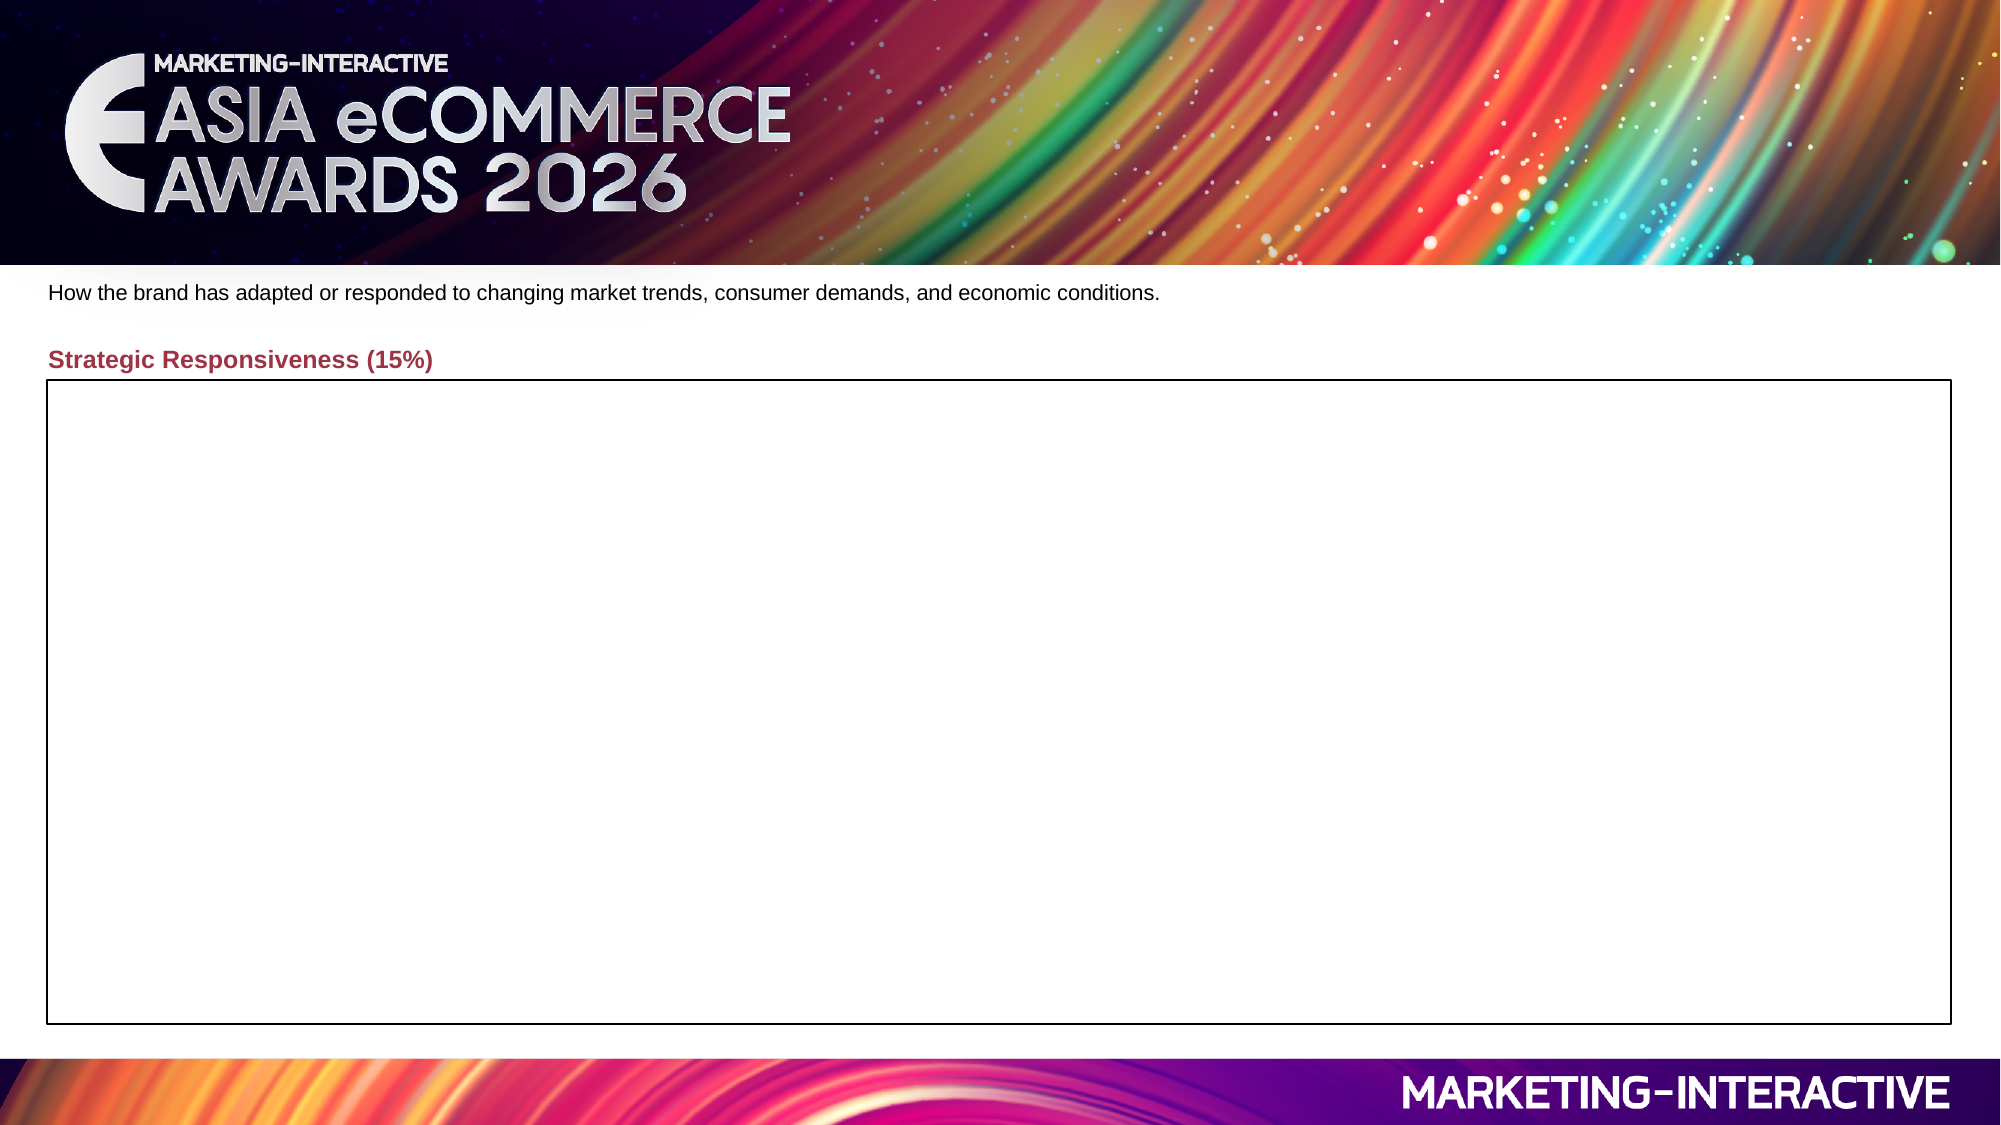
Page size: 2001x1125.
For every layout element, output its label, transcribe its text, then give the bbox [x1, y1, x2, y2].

text_box [46, 379, 1952, 1025]
text_box How the brand has adapted or responded to changing market trends, consumer demands, and economic conditions. Strategic Responsiveness (15%) [33, 270, 1952, 382]
picture [0, 0, 2001, 1125]
